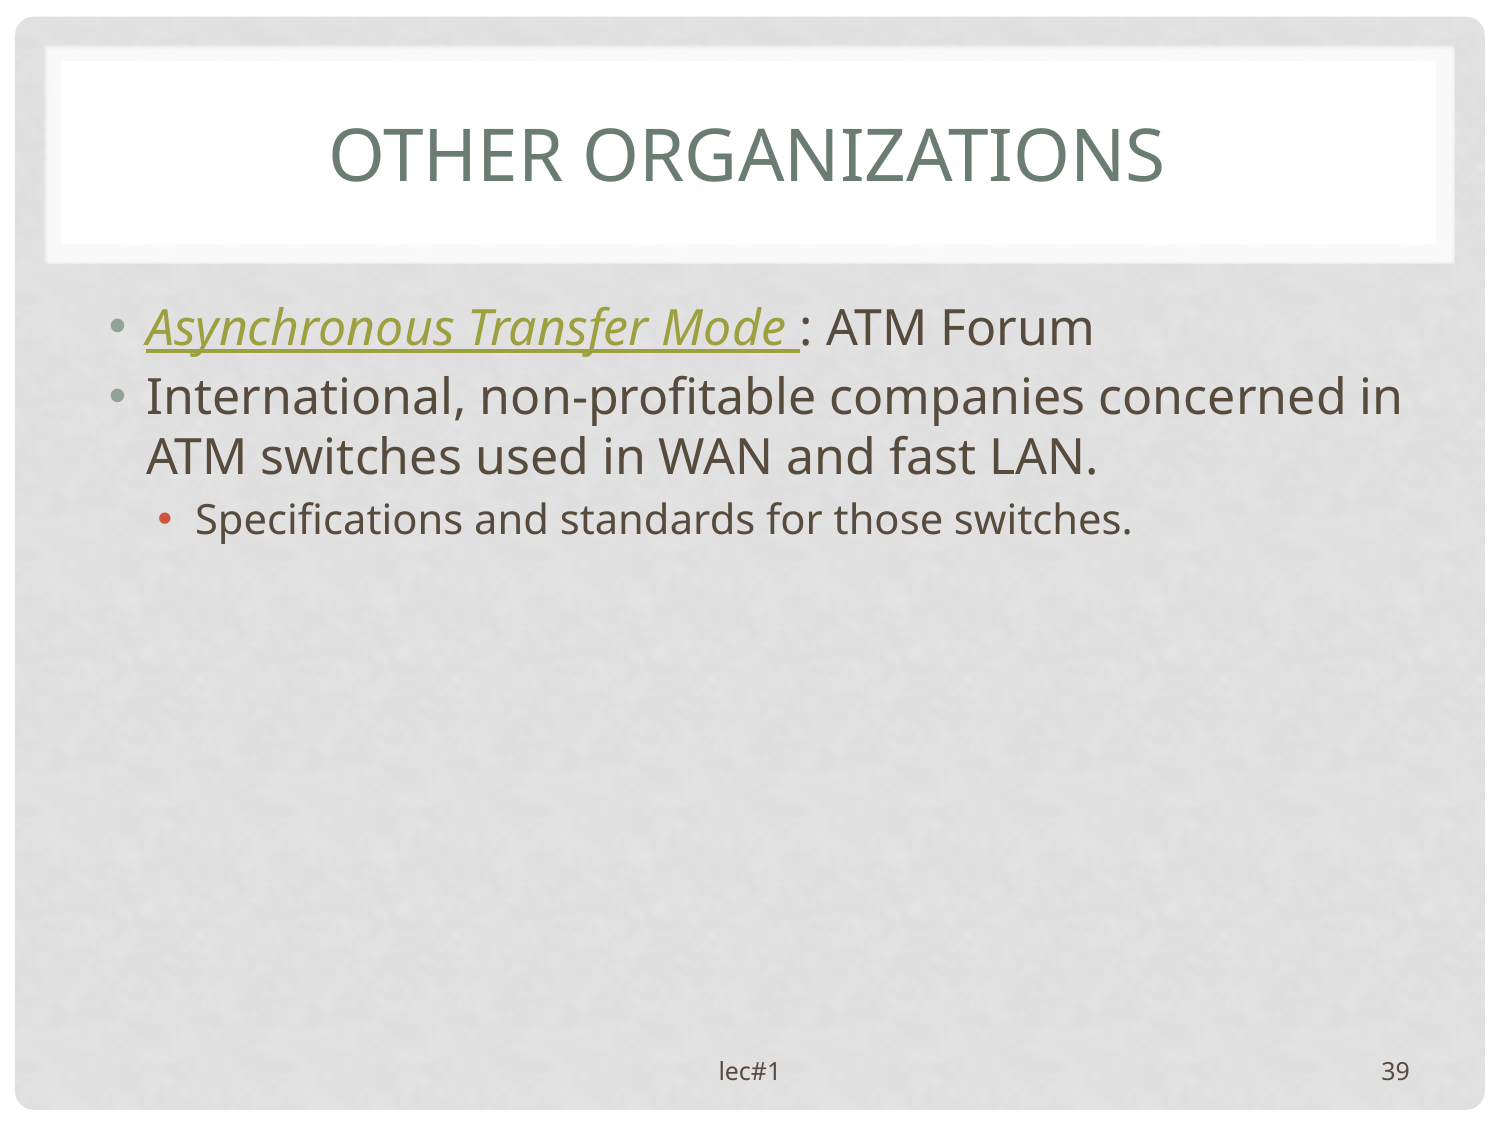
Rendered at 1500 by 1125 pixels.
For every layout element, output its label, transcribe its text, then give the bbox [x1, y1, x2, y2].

slide_number 39 [1074, 1042, 1425, 1103]
title Other organizations [69, 66, 1425, 238]
footer lec#1 [512, 1042, 988, 1103]
list Asynchronous Transfer Mode : ATM Forum International, non-profitable companies concerned in ATM switches used in WAN and fast LAN. Specifications and standards for those switches. [75, 287, 1425, 1005]
